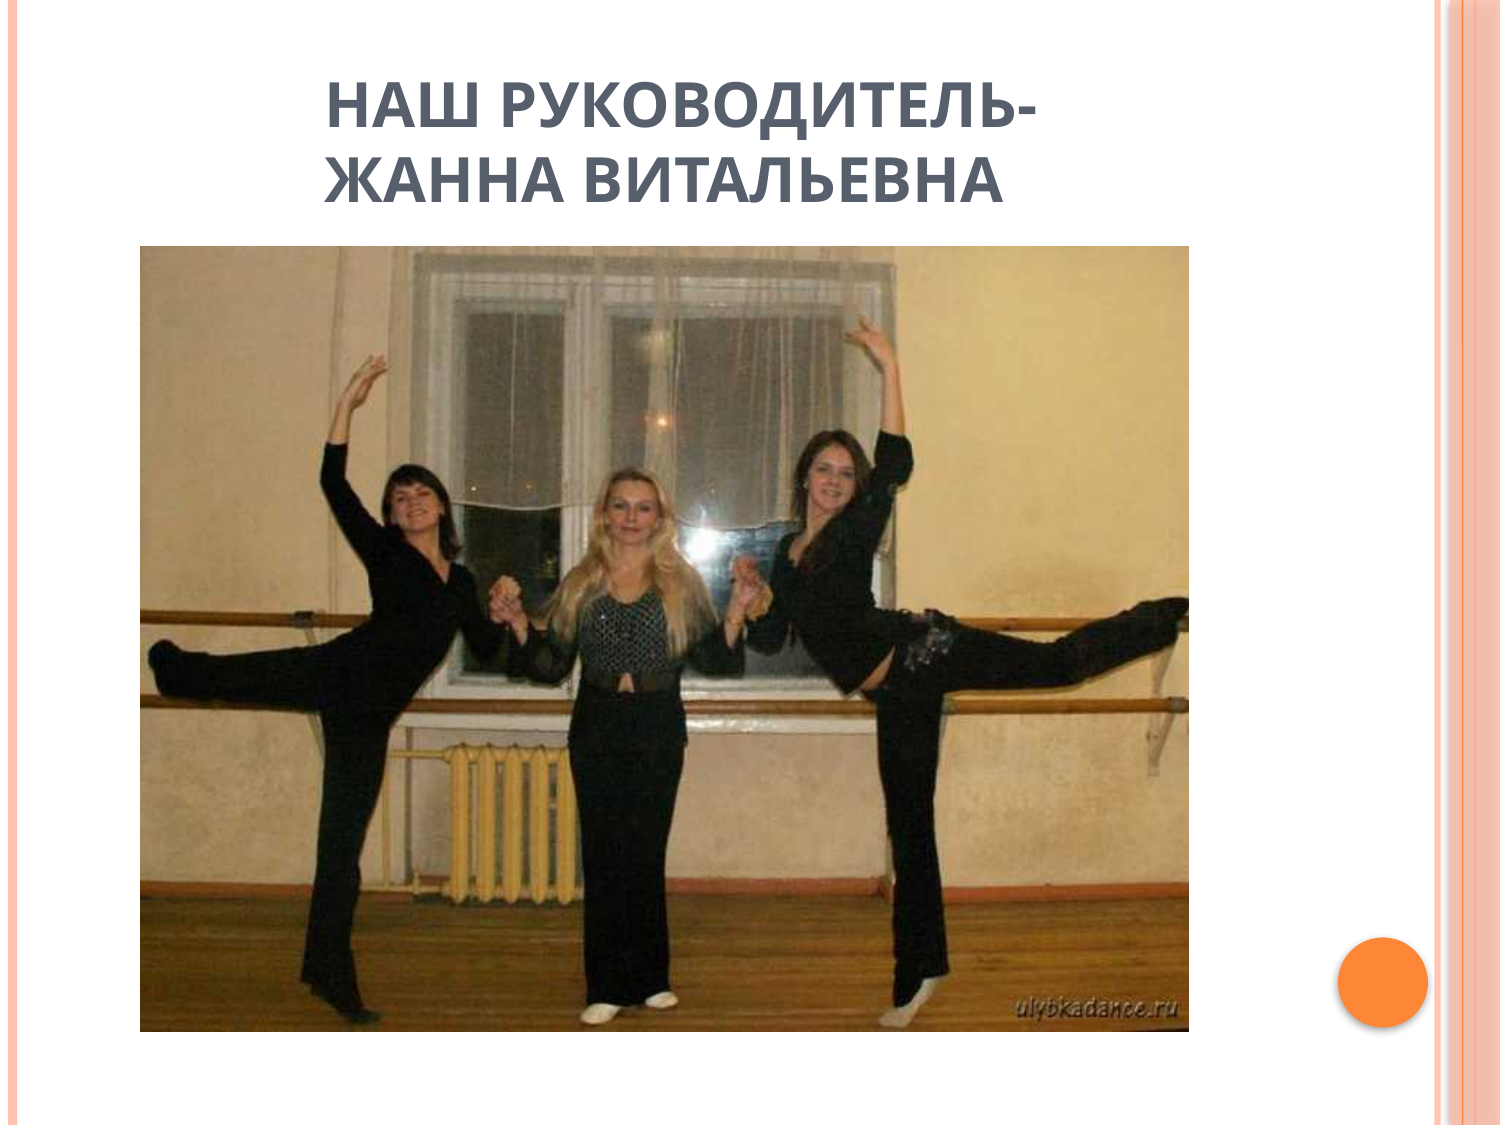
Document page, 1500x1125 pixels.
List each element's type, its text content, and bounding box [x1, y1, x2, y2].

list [140, 245, 1189, 1032]
title Наш руководитель- Жанна Витальевна [82, 46, 1425, 223]
